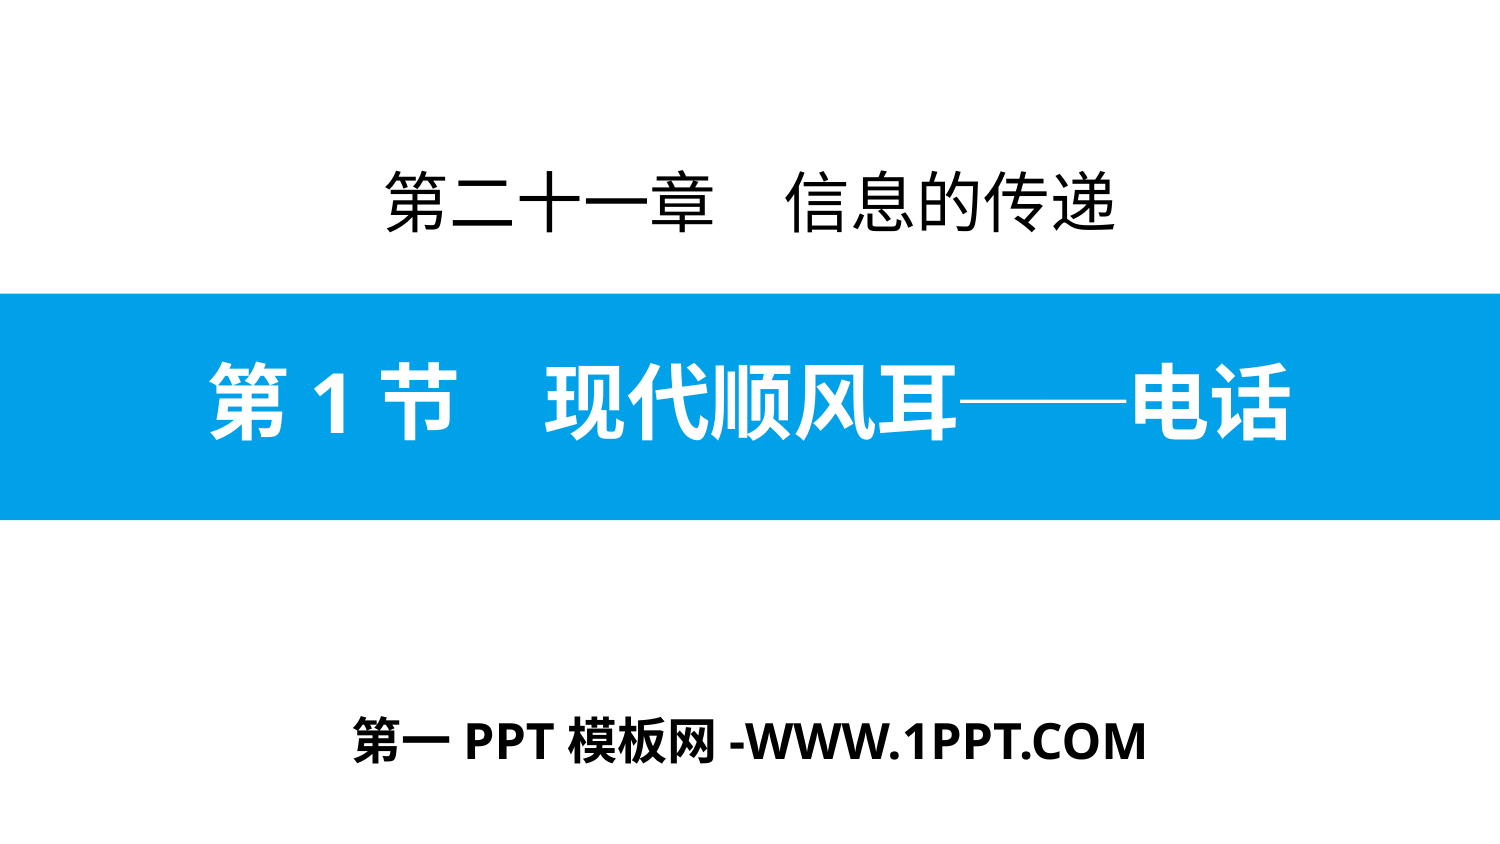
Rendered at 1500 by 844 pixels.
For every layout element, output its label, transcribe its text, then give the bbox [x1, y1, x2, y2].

text_box 第一PPT模板网-WWW.1PPT.COM [0, 695, 1500, 777]
text_box 第二十一章 信息的传递 [0, 155, 1500, 247]
title 第1节 现代顺风耳──电话 [0, 293, 1500, 521]
